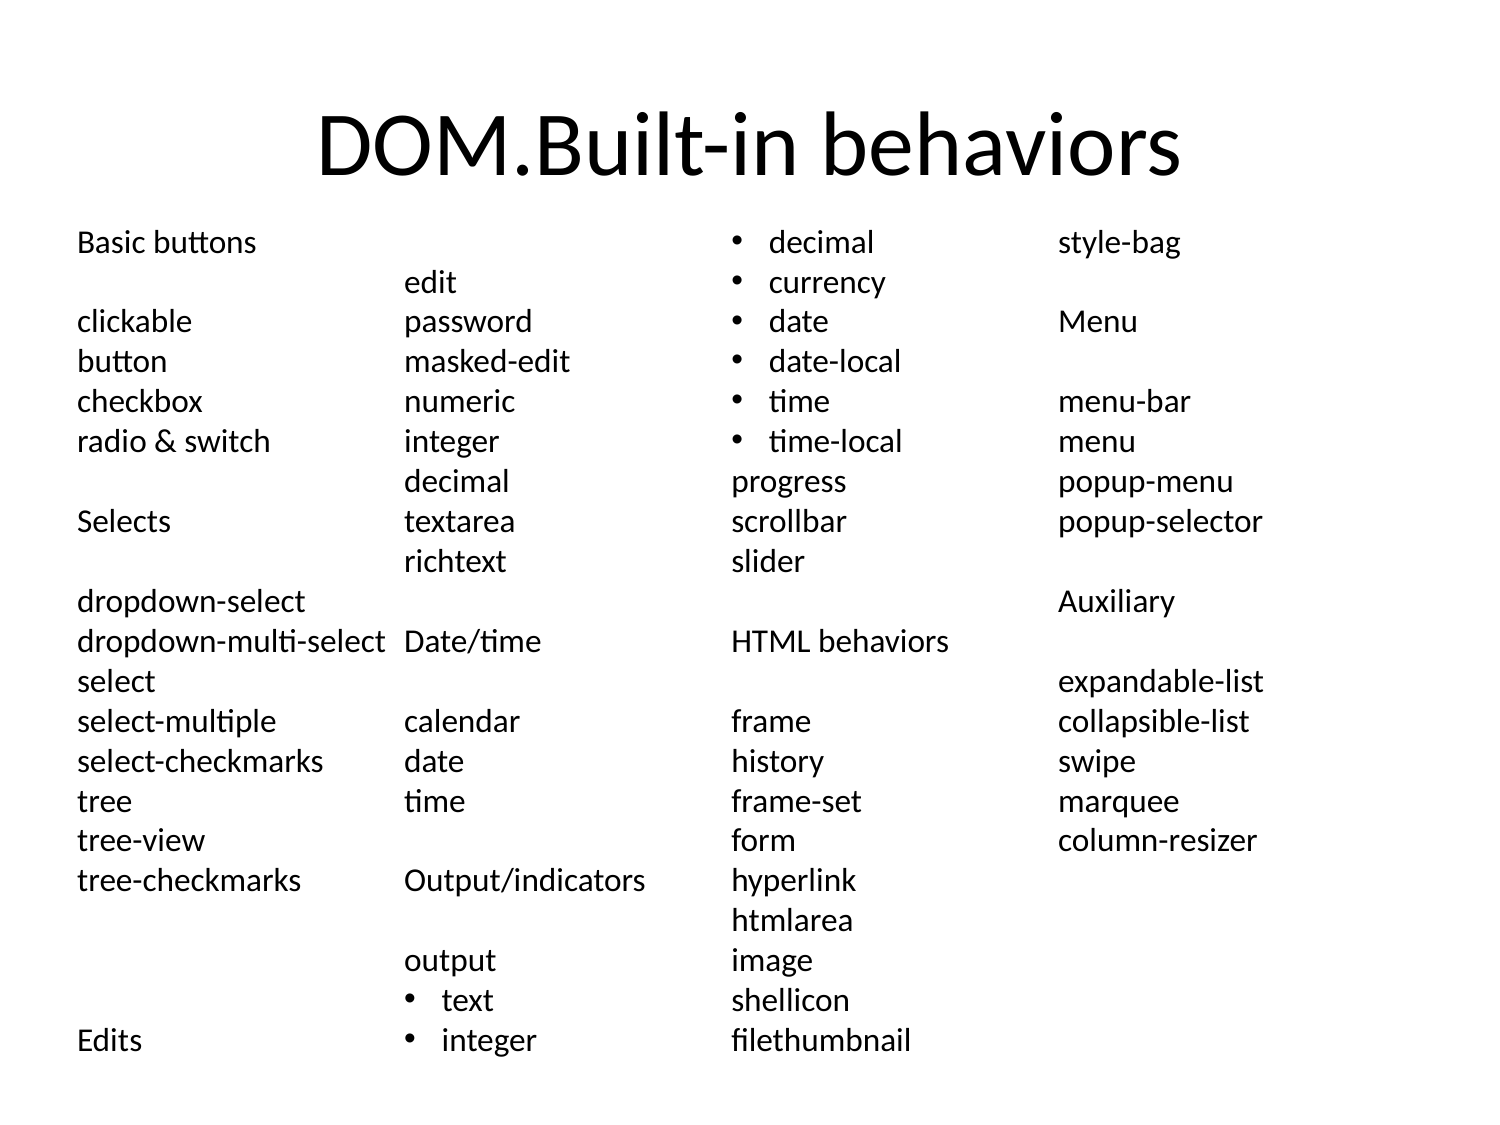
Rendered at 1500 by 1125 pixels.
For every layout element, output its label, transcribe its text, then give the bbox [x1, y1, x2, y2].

title DOM.Built-in behaviors [75, 45, 1425, 233]
text_box Basic buttons clickable button checkbox radio & switch Selects dropdown-select dropdown-multi-select select select-multiple select-checkmarks tree tree-view tree-checkmarks Edits edit password masked-edit numeric integer decimal textarea richtext Date/time calendar date time Output/indicators output text integer decimal currency date date-local time time-local progress scrollbar slider HTML behaviors frame history frame-set form hyperlink htmlarea image shellicon filethumbnail style-bag Menu menu-bar menu popup-menu popup-selector Auxiliary expandable-list collapsible-list swipe marquee column-resizer [62, 212, 1400, 1090]
